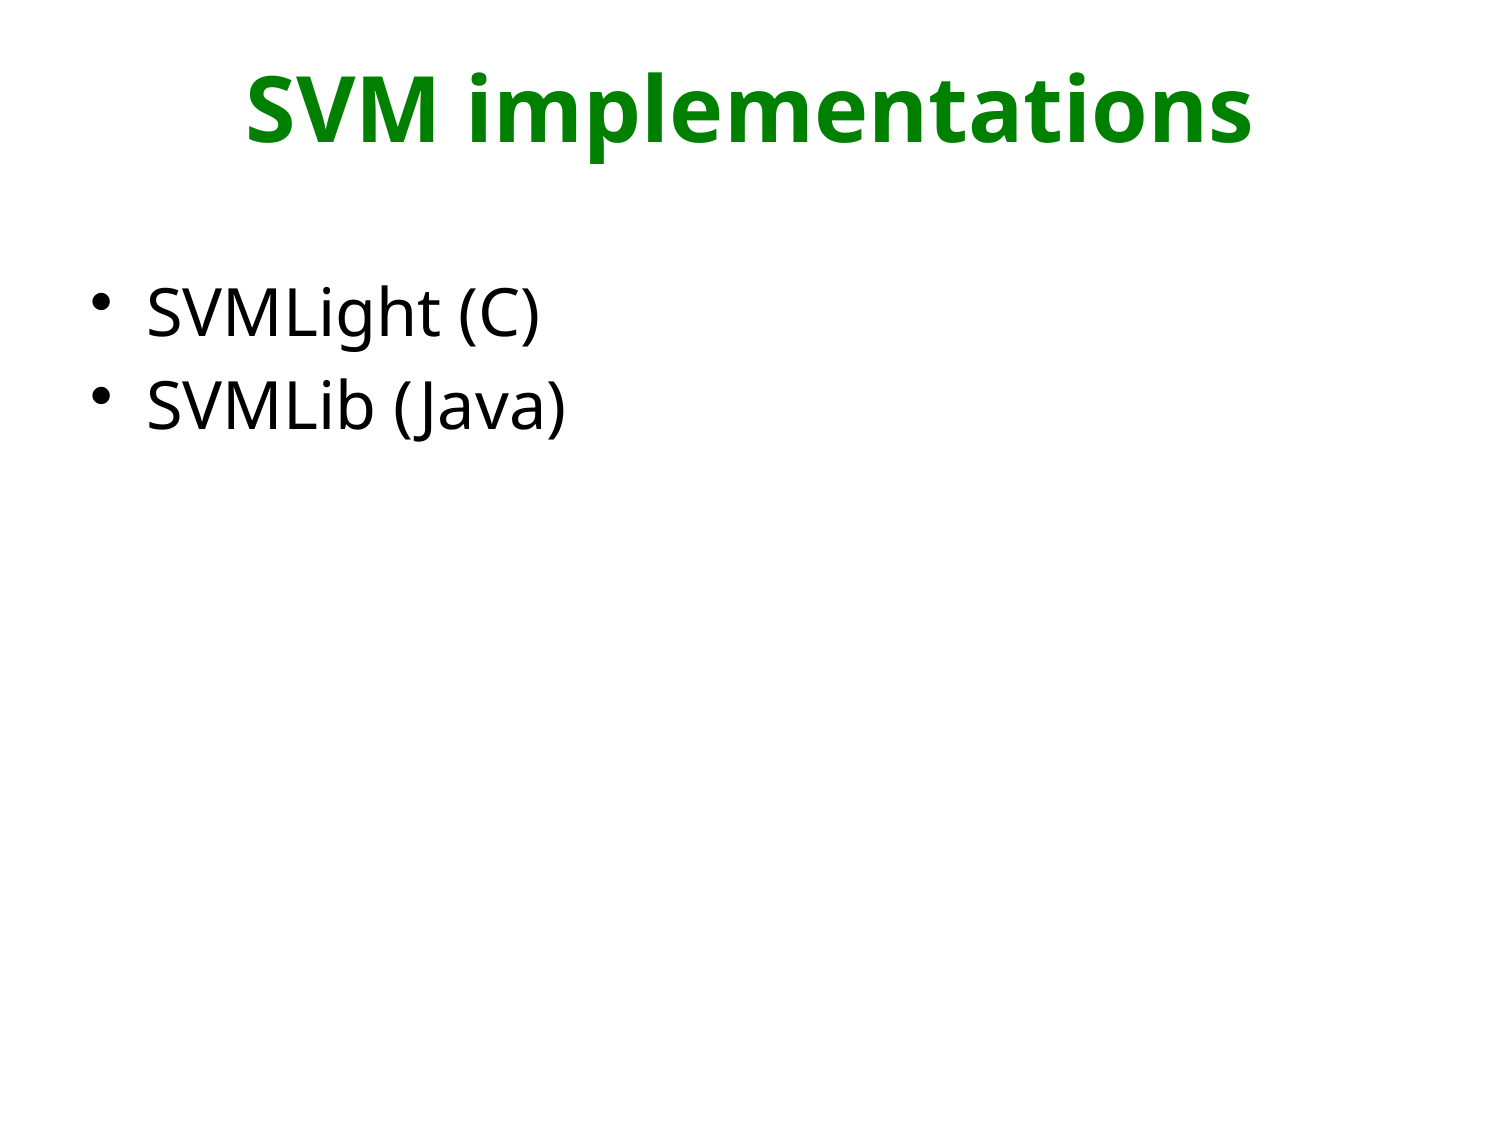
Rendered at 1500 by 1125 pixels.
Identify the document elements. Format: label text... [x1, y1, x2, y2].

title SVM implementations [74, 12, 1426, 201]
list SVMLight (C) SVMLib (Java) [74, 262, 1426, 1006]
